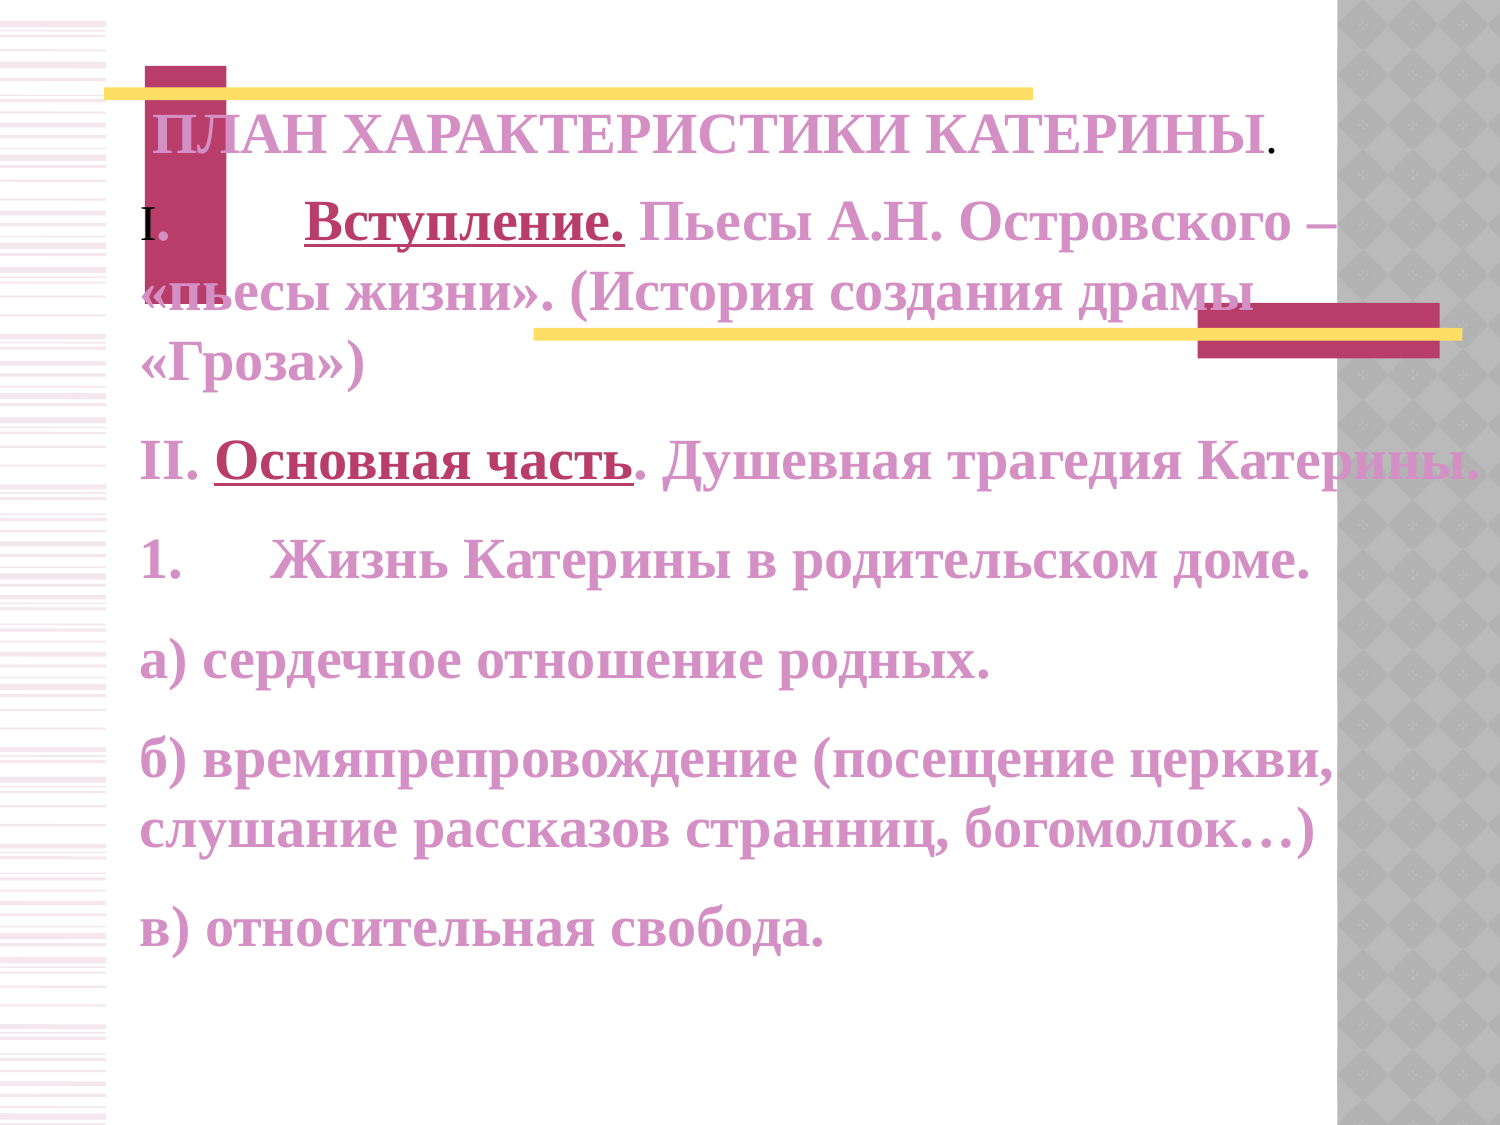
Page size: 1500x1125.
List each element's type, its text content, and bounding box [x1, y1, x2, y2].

text_box I. Вступление. Пьесы А.Н. Островского – «пьесы жизни». (История создания драмы «Гроза») II. Основная часть. Душевная трагедия Катерины. 1. Жизнь Катерины в родительском доме. а) сердечное отношение родных. б) времяпрепровождение (посещение церкви, слушание рассказов странниц, богомолок…) в) относительная свобода. [125, 174, 1500, 1065]
text_box ПЛАН ХАРАКТЕРИСТИКИ КАТЕРИНЫ. [137, 87, 1463, 173]
